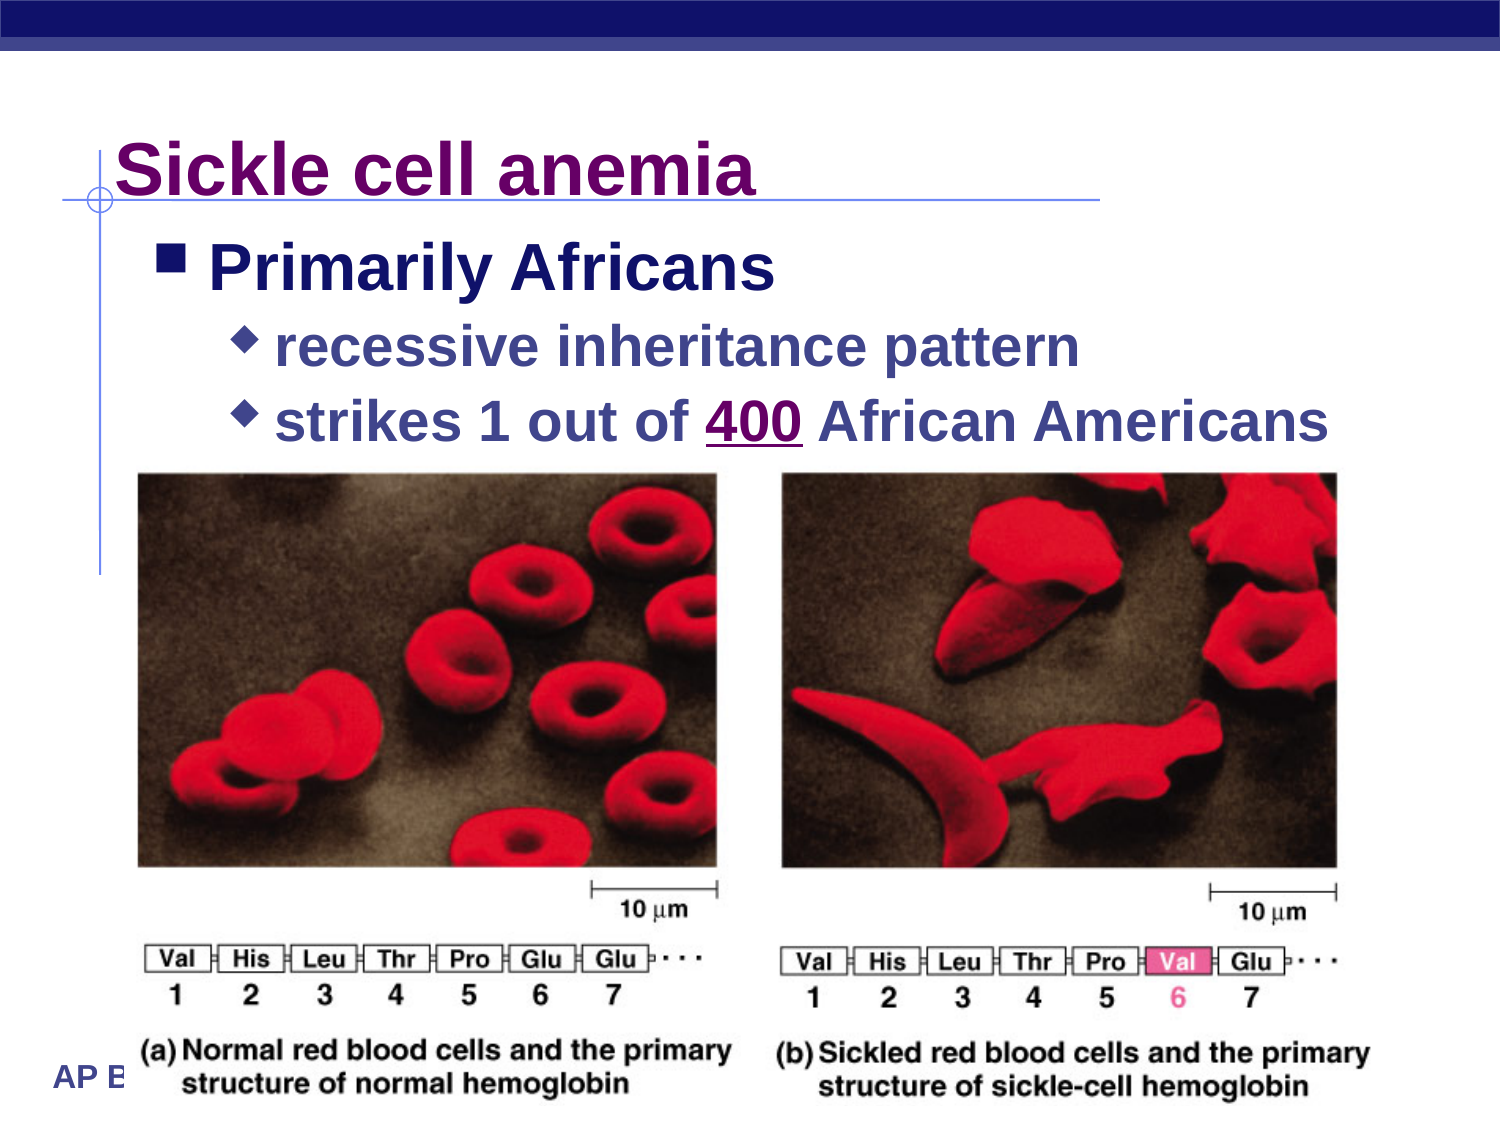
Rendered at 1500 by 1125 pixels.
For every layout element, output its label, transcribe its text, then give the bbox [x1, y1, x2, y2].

title Sickle cell anemia [99, 112, 1375, 238]
picture [123, 390, 1476, 1106]
list Primarily Africans recessive inheritance pattern strikes 1 out of 400 African Americans [137, 224, 1450, 389]
